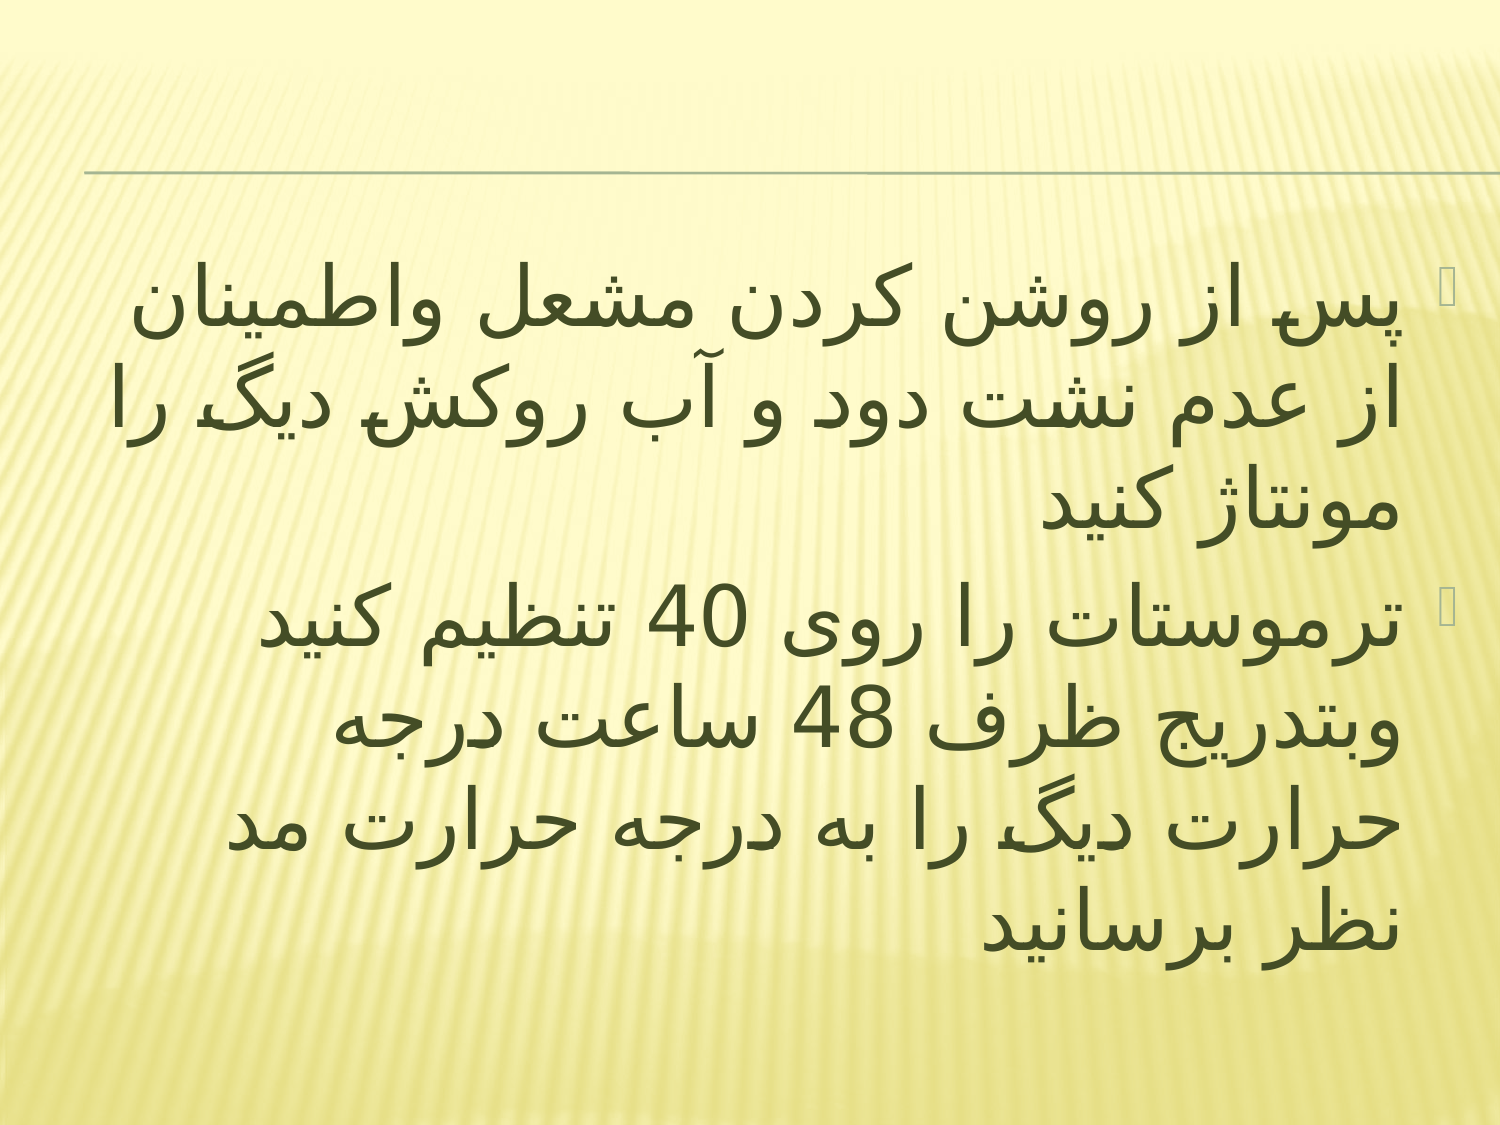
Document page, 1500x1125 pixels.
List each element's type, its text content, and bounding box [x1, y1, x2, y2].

list پس از روشن کردن مشعل واطمینان از عدم نشت دود و آب روکش دیگ را مونتاژ کنید ترموستات را روی 40 تنظیم کنید وبتدریج ظرف 48 ساعت درجه حرارت دیگ را به درجه حرارت مد نظر برسانید [46, 234, 1472, 977]
